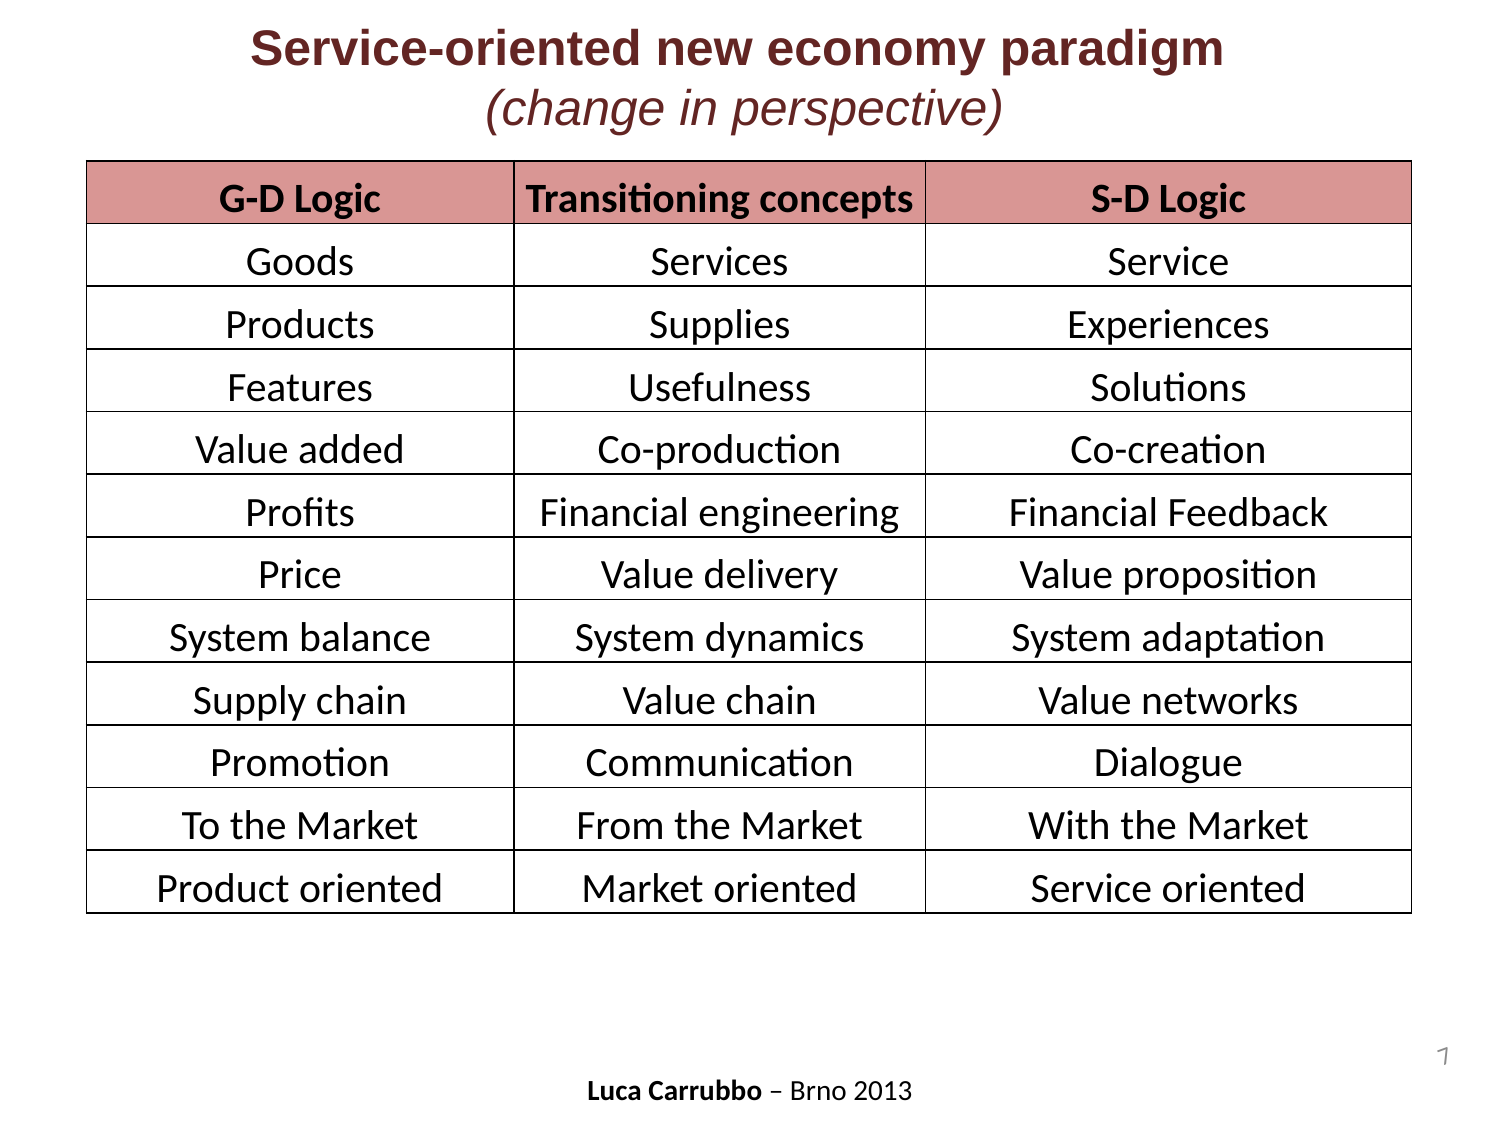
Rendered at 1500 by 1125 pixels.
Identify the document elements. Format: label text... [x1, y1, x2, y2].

table_cell Solutions [926, 350, 1411, 411]
text_box 7 [1164, 1019, 1475, 1125]
table_cell Co-creation [926, 412, 1411, 473]
table_cell Financial Feedback [926, 475, 1411, 536]
table_cell Usefulness [515, 350, 925, 411]
table_cell Service oriented [926, 851, 1411, 912]
table_cell With the Market [926, 788, 1411, 849]
table_header G-D Logic [87, 162, 513, 223]
table_cell Goods [87, 224, 513, 285]
table_cell Promotion [87, 726, 513, 787]
table_header S-D Logic [926, 162, 1411, 223]
table_cell Services [515, 224, 925, 285]
table_cell Dialogue [926, 726, 1411, 787]
table_cell Profits [87, 475, 513, 536]
table_cell Experiences [926, 287, 1411, 348]
table_cell Product oriented [87, 851, 513, 912]
table_cell Features [87, 350, 513, 411]
table_cell Service [926, 224, 1411, 285]
table_cell System dynamics [515, 600, 925, 661]
table_cell Value networks [926, 663, 1411, 724]
table_cell Financial engineering [515, 475, 925, 536]
table_cell System balance [87, 600, 513, 661]
text_box Service-oriented new economy paradigm (change in perspective) [76, 8, 1413, 143]
table_cell Products [87, 287, 513, 348]
table_cell To the Market [87, 788, 513, 849]
table_cell Value proposition [926, 538, 1411, 599]
table_cell Value chain [515, 663, 925, 724]
table_cell Communication [515, 726, 925, 787]
table_cell Market oriented [515, 851, 925, 912]
table_cell Supplies [515, 287, 925, 348]
table_cell Co-production [515, 412, 925, 473]
table_cell From the Market [515, 788, 925, 849]
table_cell Price [87, 538, 513, 599]
table_cell Value added [87, 412, 513, 473]
table_header Transitioning concepts [515, 162, 925, 223]
table_cell System adaptation [926, 600, 1411, 661]
table_cell Supply chain [87, 663, 513, 724]
table_cell Value delivery [515, 538, 925, 599]
